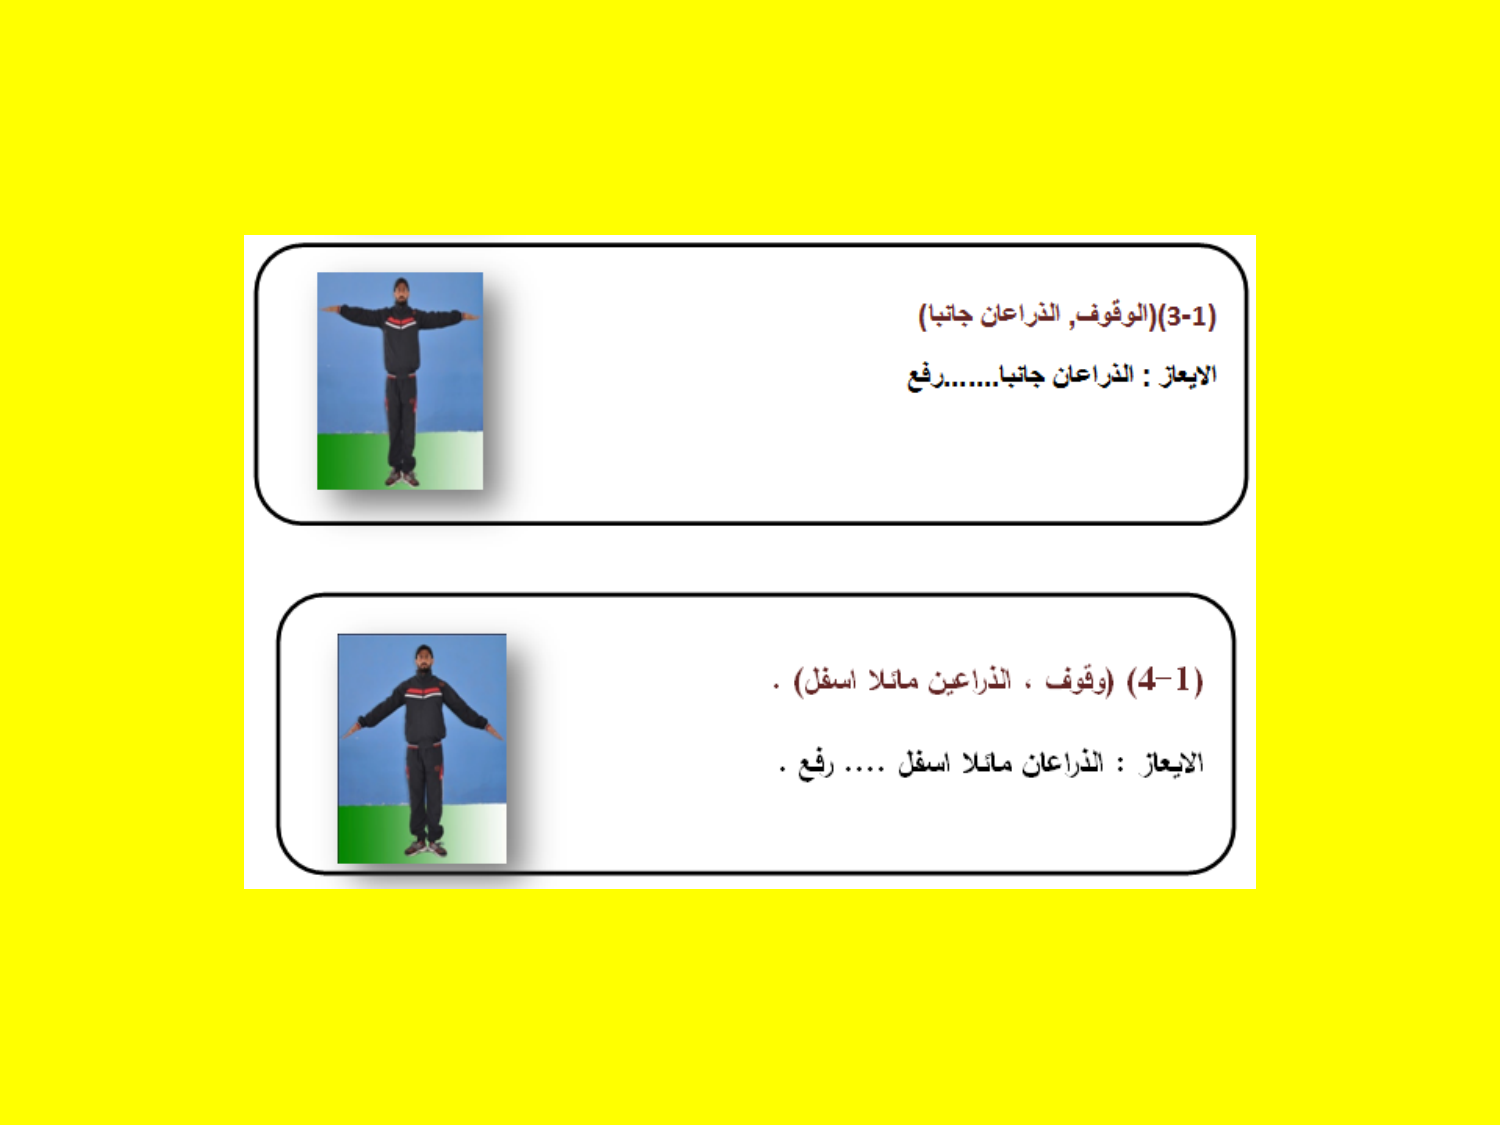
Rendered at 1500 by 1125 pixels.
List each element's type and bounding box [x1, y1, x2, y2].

list [244, 235, 1256, 890]
